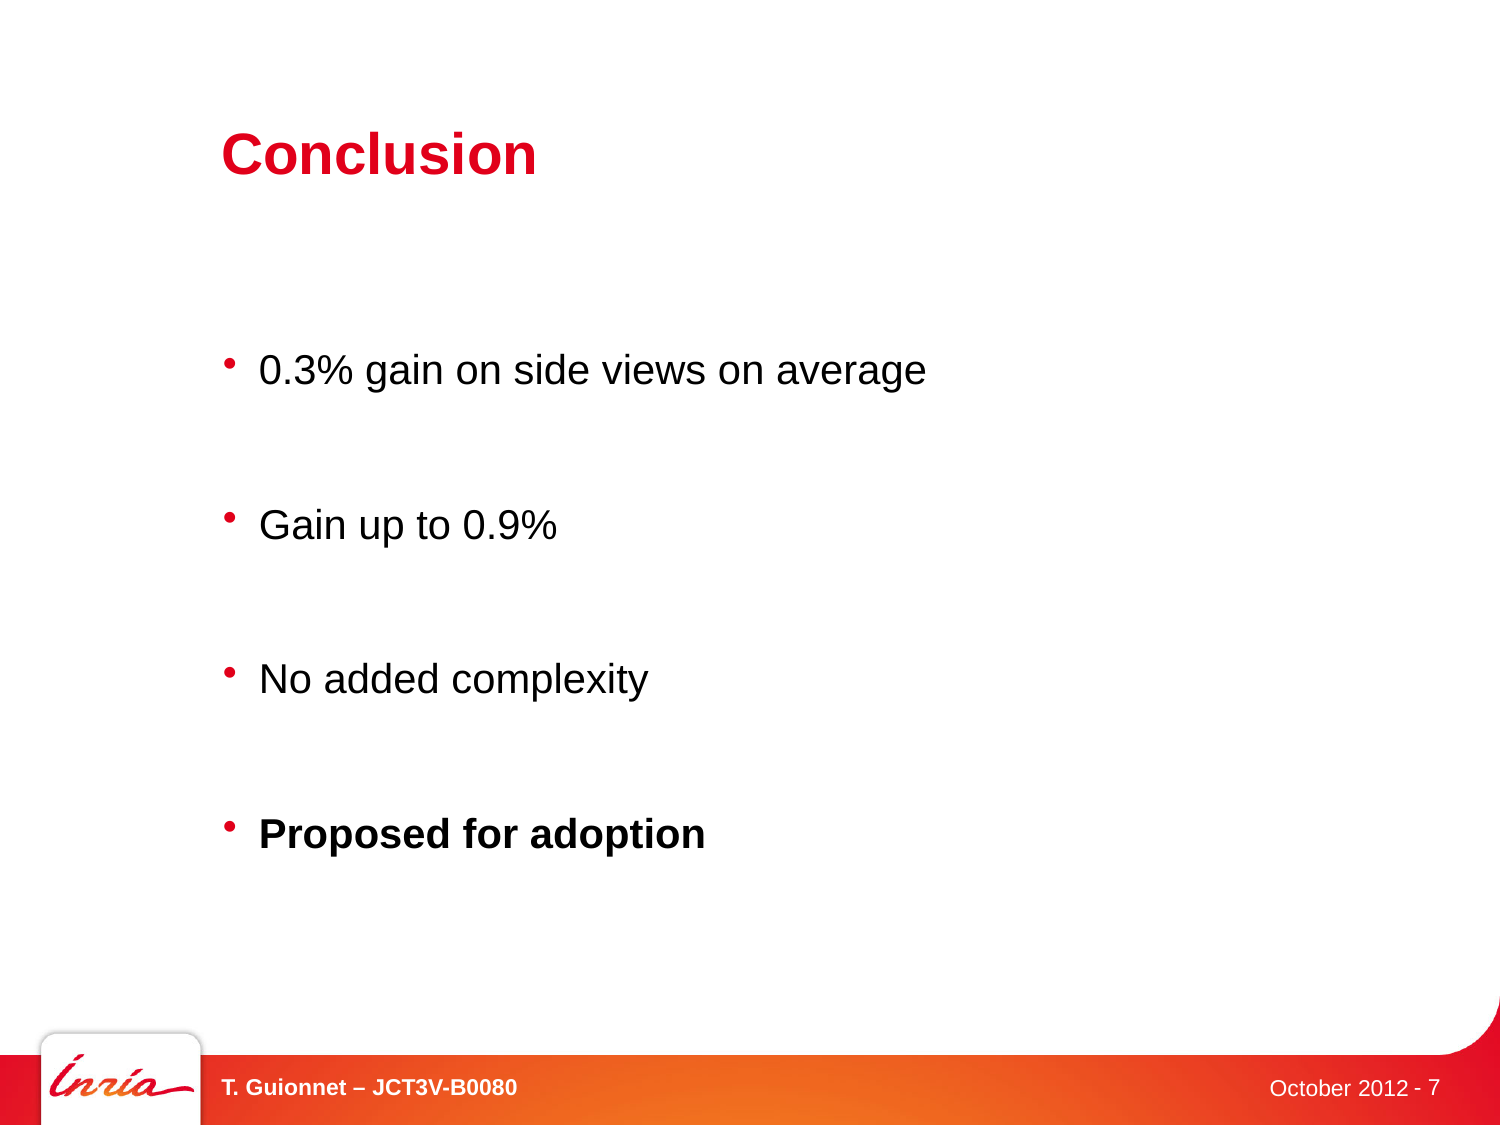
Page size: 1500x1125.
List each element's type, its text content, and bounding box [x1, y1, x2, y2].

list 0.3% gain on side views on average Gain up to 0.9% No added complexity Proposed for adoption Thanks to Orange for cross-checking (JCT3V-B0098) [222, 280, 1480, 1025]
footer T. Guionnet – JCT3V-B0080 [221, 1064, 1078, 1110]
picture [0, 947, 1500, 1125]
title Conclusion [221, 57, 1459, 246]
slide_number - 7 [1413, 1064, 1500, 1110]
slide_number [1078, 1064, 1410, 1110]
